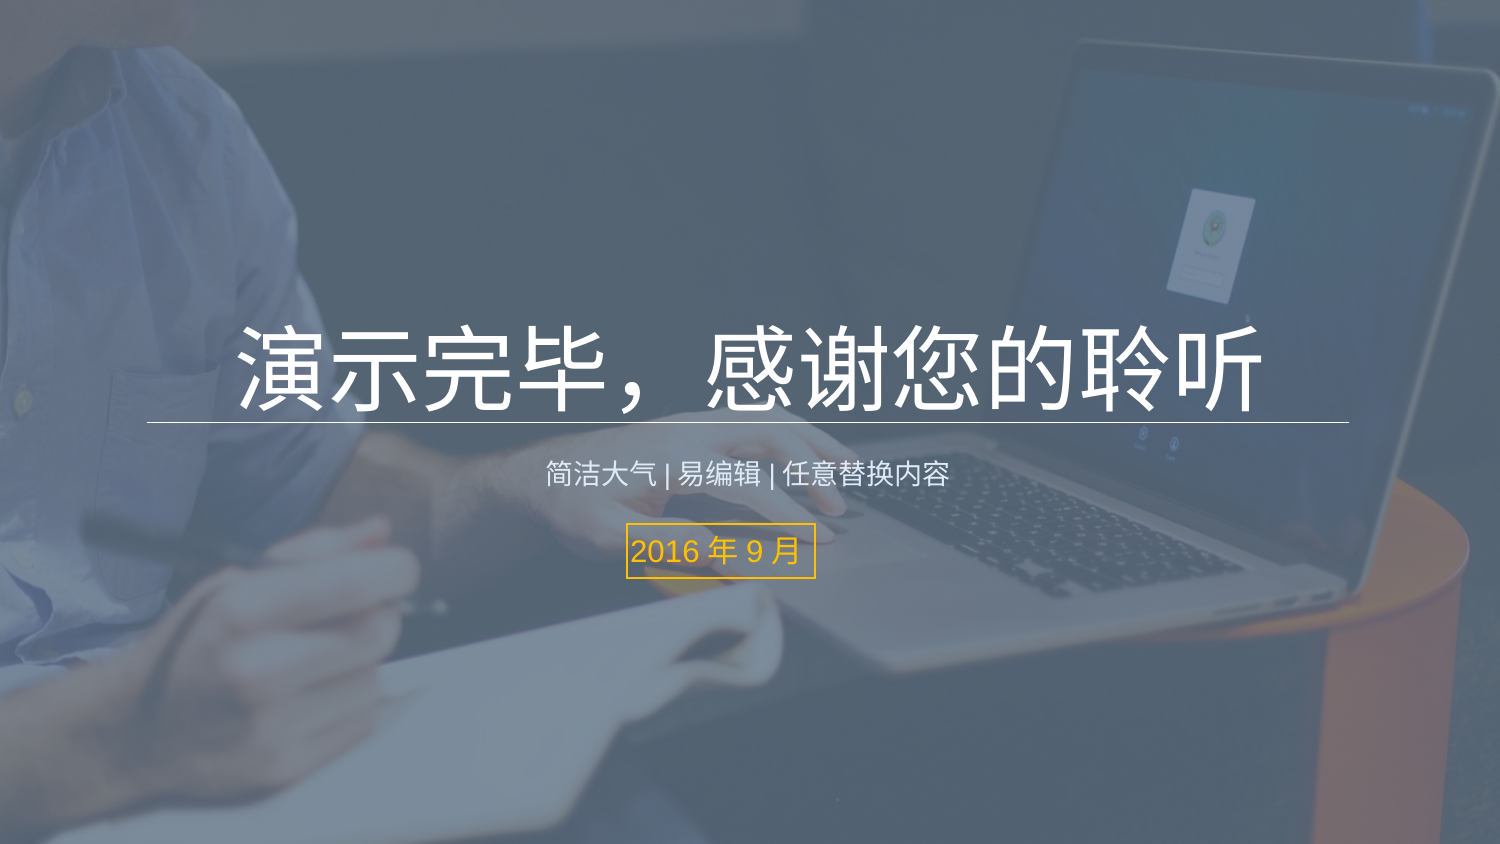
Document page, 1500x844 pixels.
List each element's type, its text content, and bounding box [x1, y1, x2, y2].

title 演示完毕，感谢您的聆听 [187, 423, 1313, 432]
picture [0, 0, 1500, 844]
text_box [627, 523, 816, 579]
title 演示完毕，感谢您的聆听 [187, 138, 1313, 421]
subtitle 简洁大气|易编辑|任意替换内容 [100, 449, 1395, 653]
